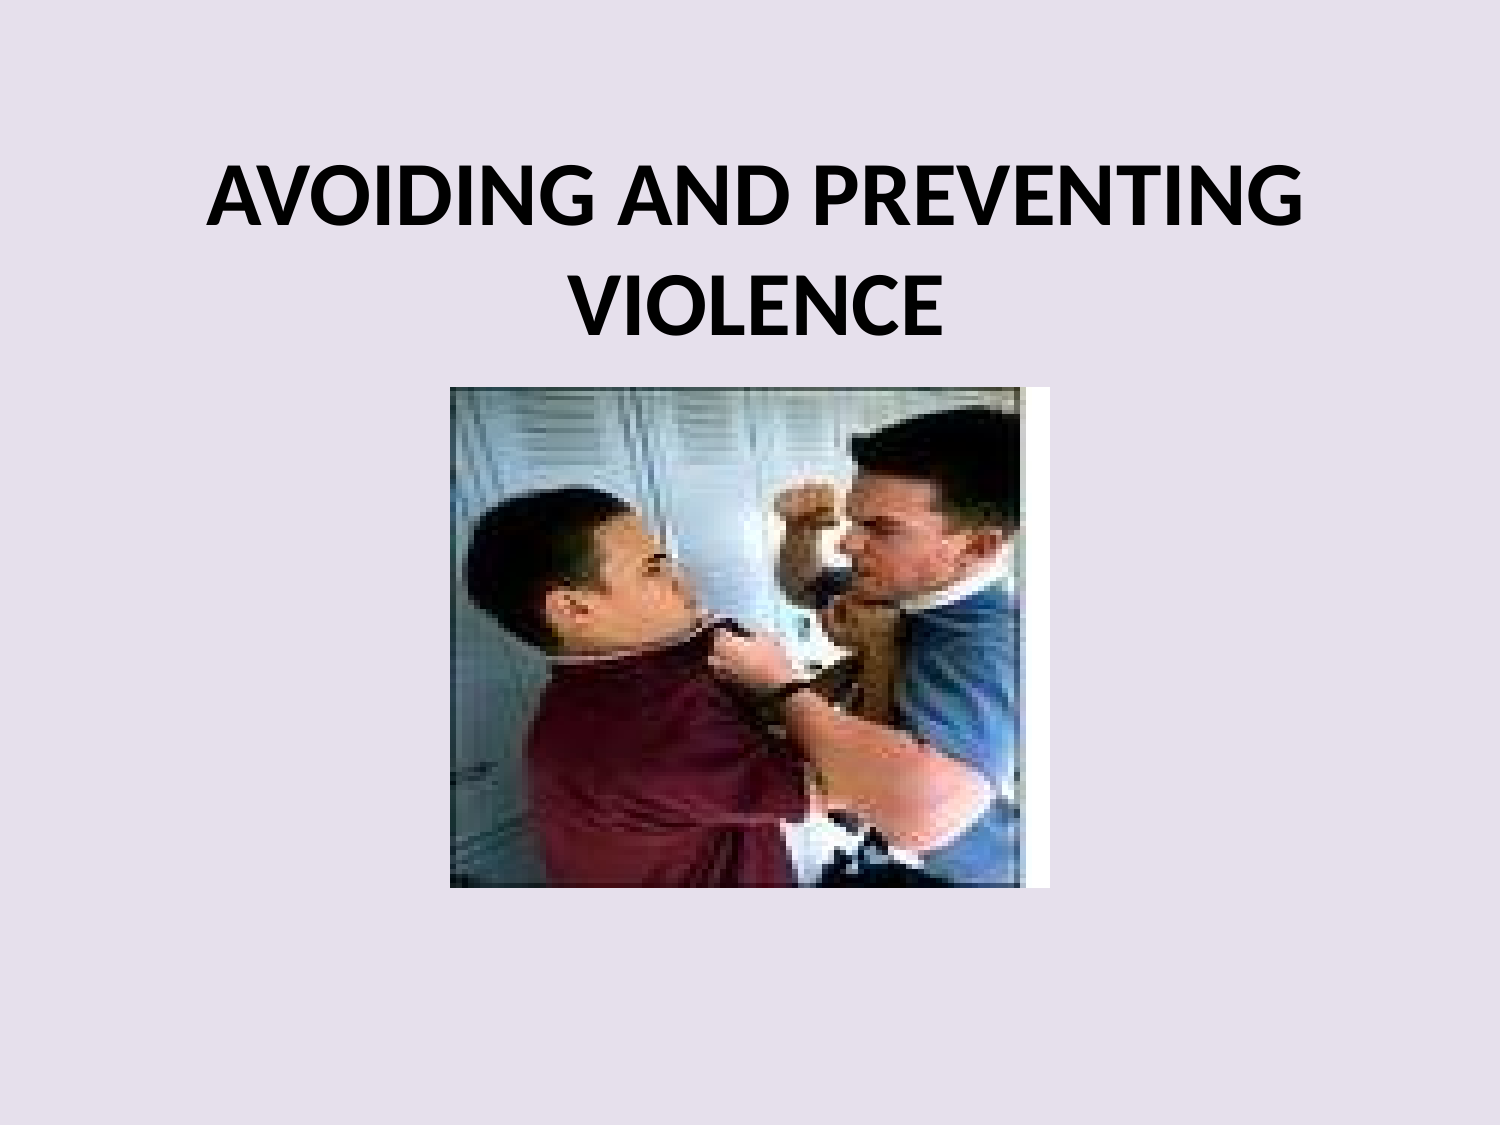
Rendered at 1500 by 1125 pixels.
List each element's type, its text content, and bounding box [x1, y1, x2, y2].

picture [449, 387, 1051, 888]
title AVOIDING AND PREVENTING VIOLENCE [150, 37, 1363, 450]
